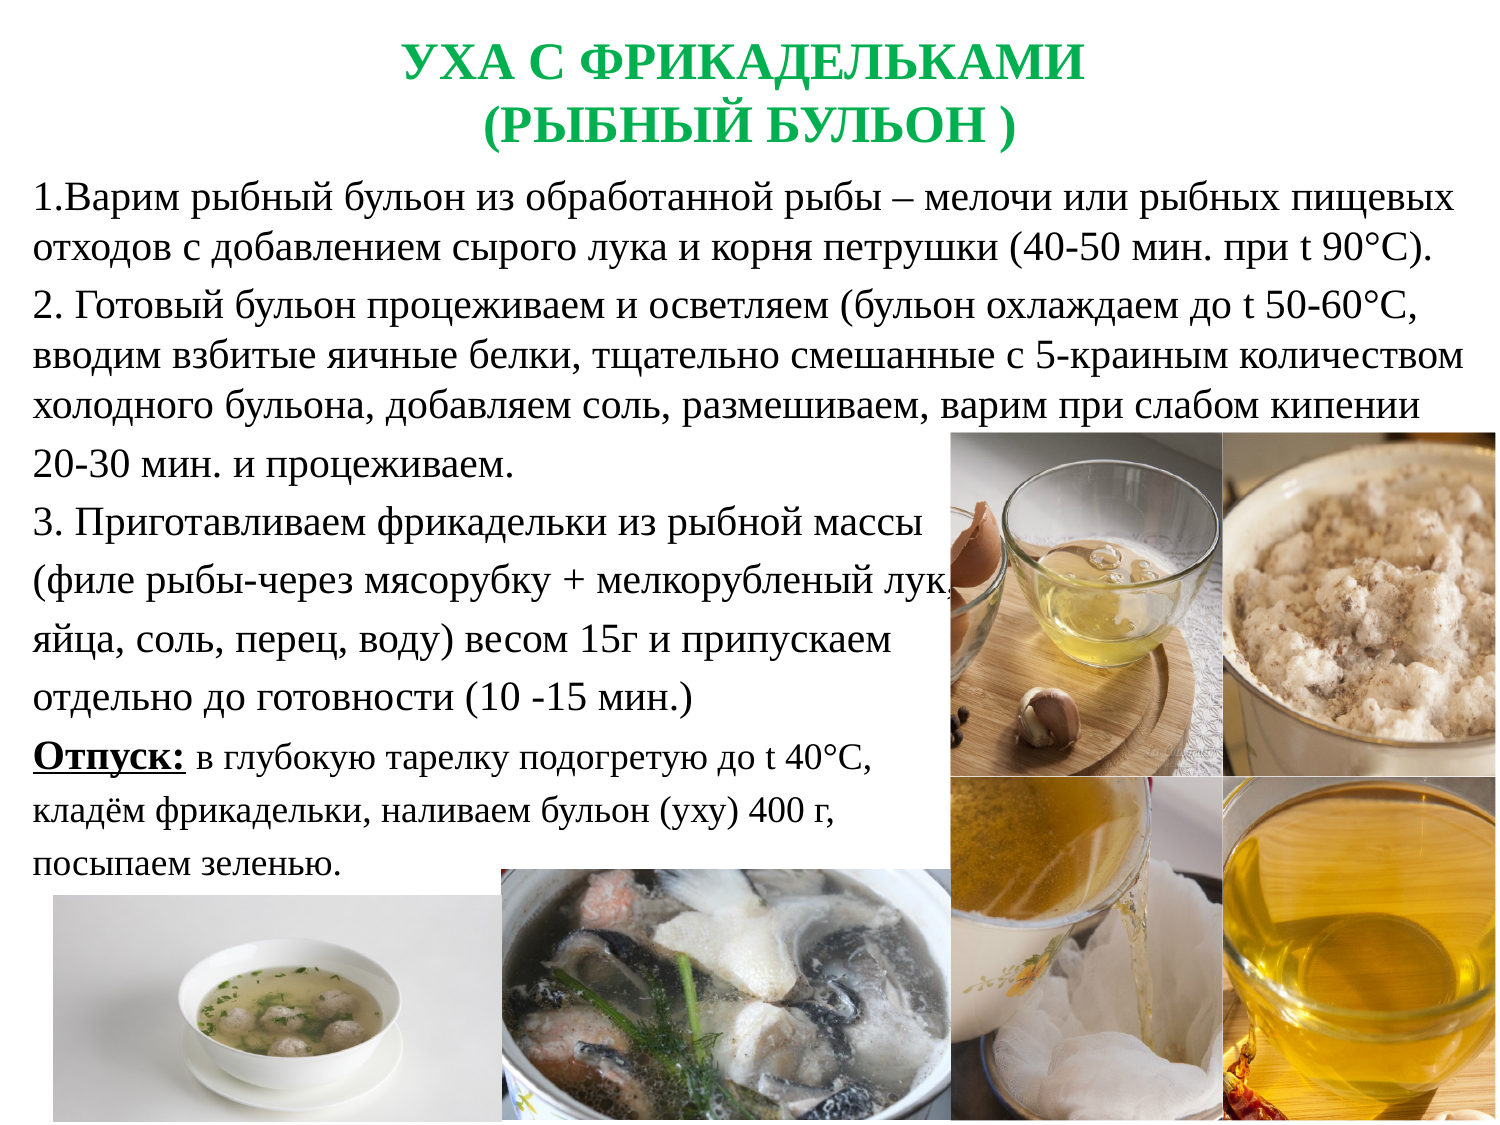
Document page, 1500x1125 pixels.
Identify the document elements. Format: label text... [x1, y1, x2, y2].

picture [52, 869, 952, 1122]
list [950, 432, 1496, 1121]
subtitle 1.Варим рыбный бульон из обработанной рыбы – мелочи или рыбных пищевых отходов с добавлением сырого лука и корня петрушки (40-50 мин. при t 90°C). 2. Готовый бульон процеживаем и осветляем (бульон охлаждаем до t 50-60°C, вводим взбитые яичные белки, тщательно смешанные с 5-краиным количеством холодного бульона, добавляем соль, размешиваем, варим при слабом кипении 20-30 мин. и процеживаем. 3. Приготавливаем фрикадельки из рыбной массы (филе рыбы-через мясорубку + мелкорубленый лук, яйца, соль, перец, воду) весом 15г и припускаем отдельно до готовности (10 -15 мин.) Отпуск: в глубокую тарелку подогретую до t 40°C, кладём фрикадельки, наливаем бульон (уху) 400 г, посыпаем зеленью. [17, 160, 1500, 1106]
title УХА С ФРИКАДЕЛЬКАМИ (РЫБНЫЙ БУЛЬОН ) [112, 19, 1388, 160]
